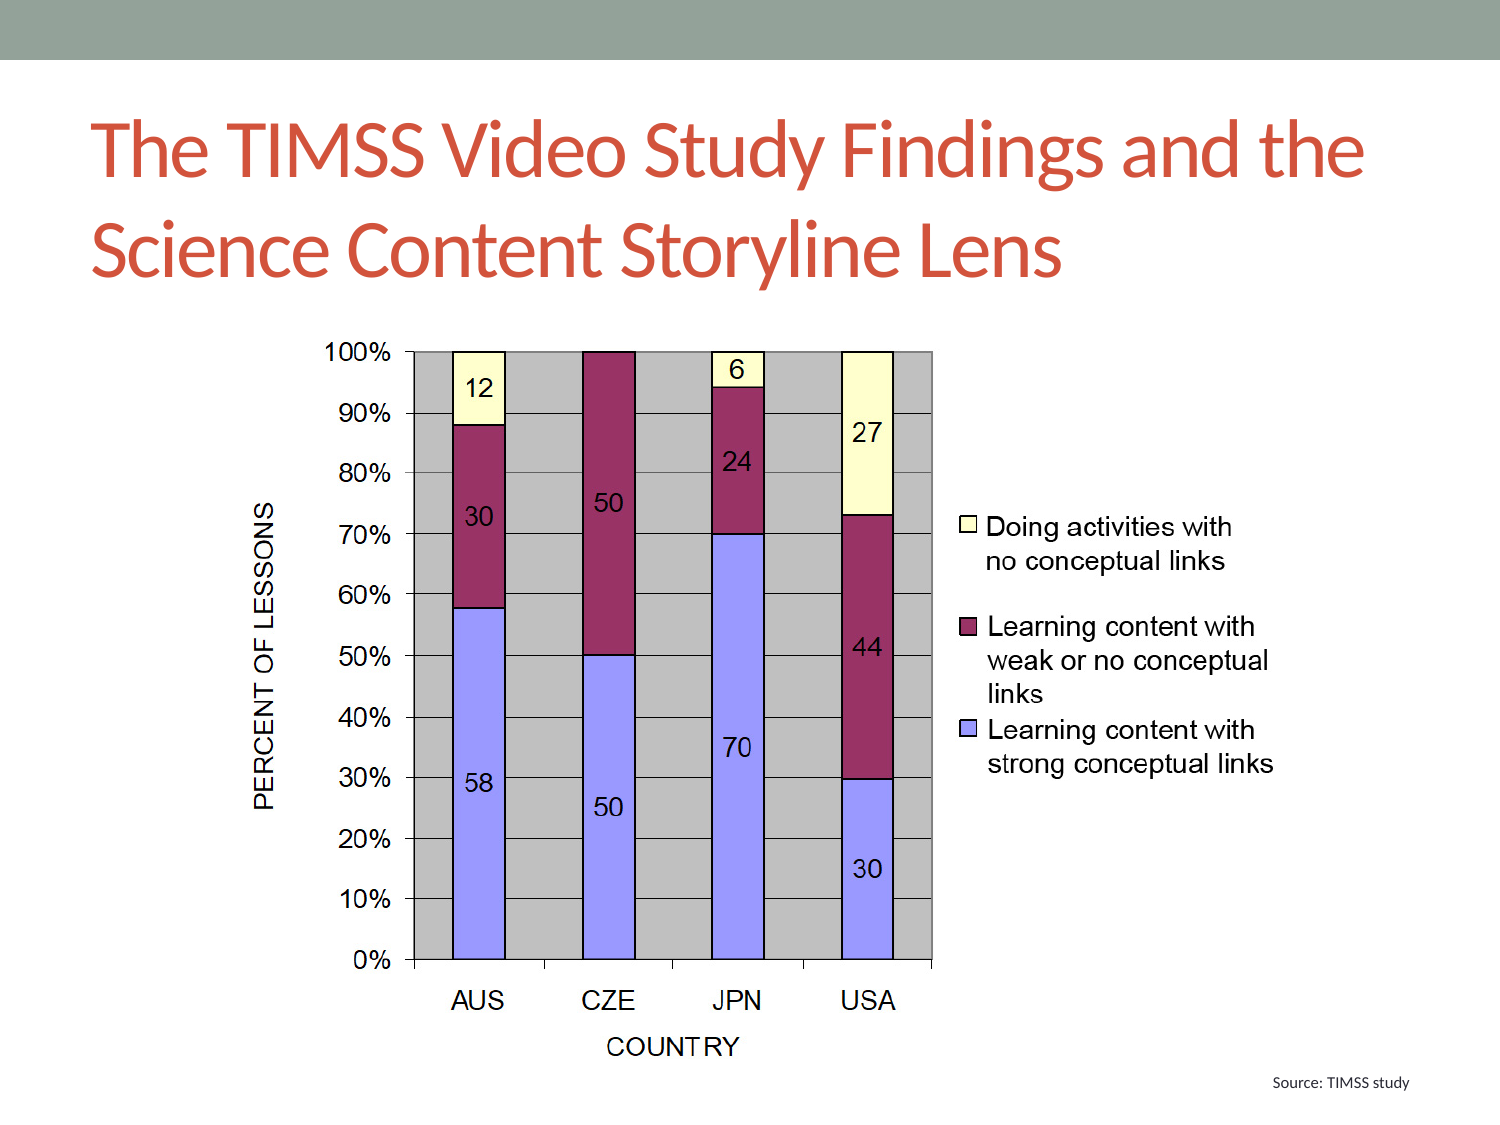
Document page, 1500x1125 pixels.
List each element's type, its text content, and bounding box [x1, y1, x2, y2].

title The TIMSS Video Study Findings and the Science Content Storyline Lens [75, 99, 1425, 288]
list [213, 301, 1287, 1102]
text_box Source: TIMSS study [1295, 1064, 1425, 1100]
